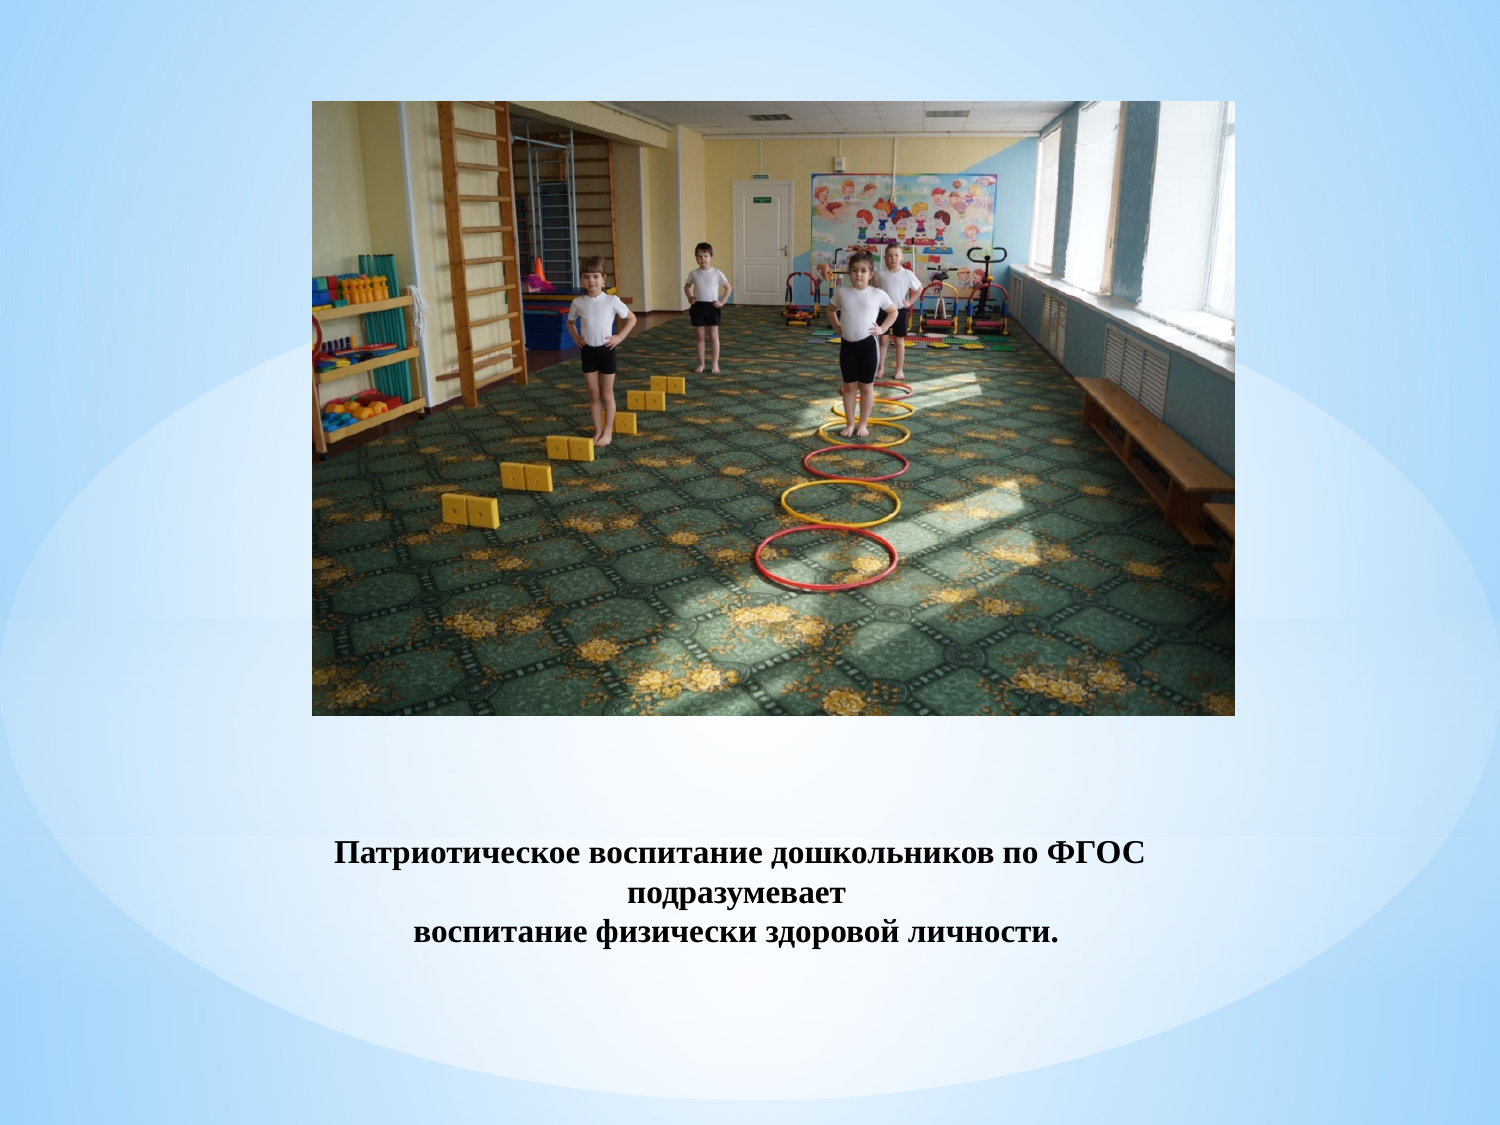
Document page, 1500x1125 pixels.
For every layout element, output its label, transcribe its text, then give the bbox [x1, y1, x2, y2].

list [312, 101, 1235, 716]
title Патриотическое воспитание дошкольников по ФГОС подразумевает воспитание физически здоровой личности. [206, 822, 1275, 1010]
